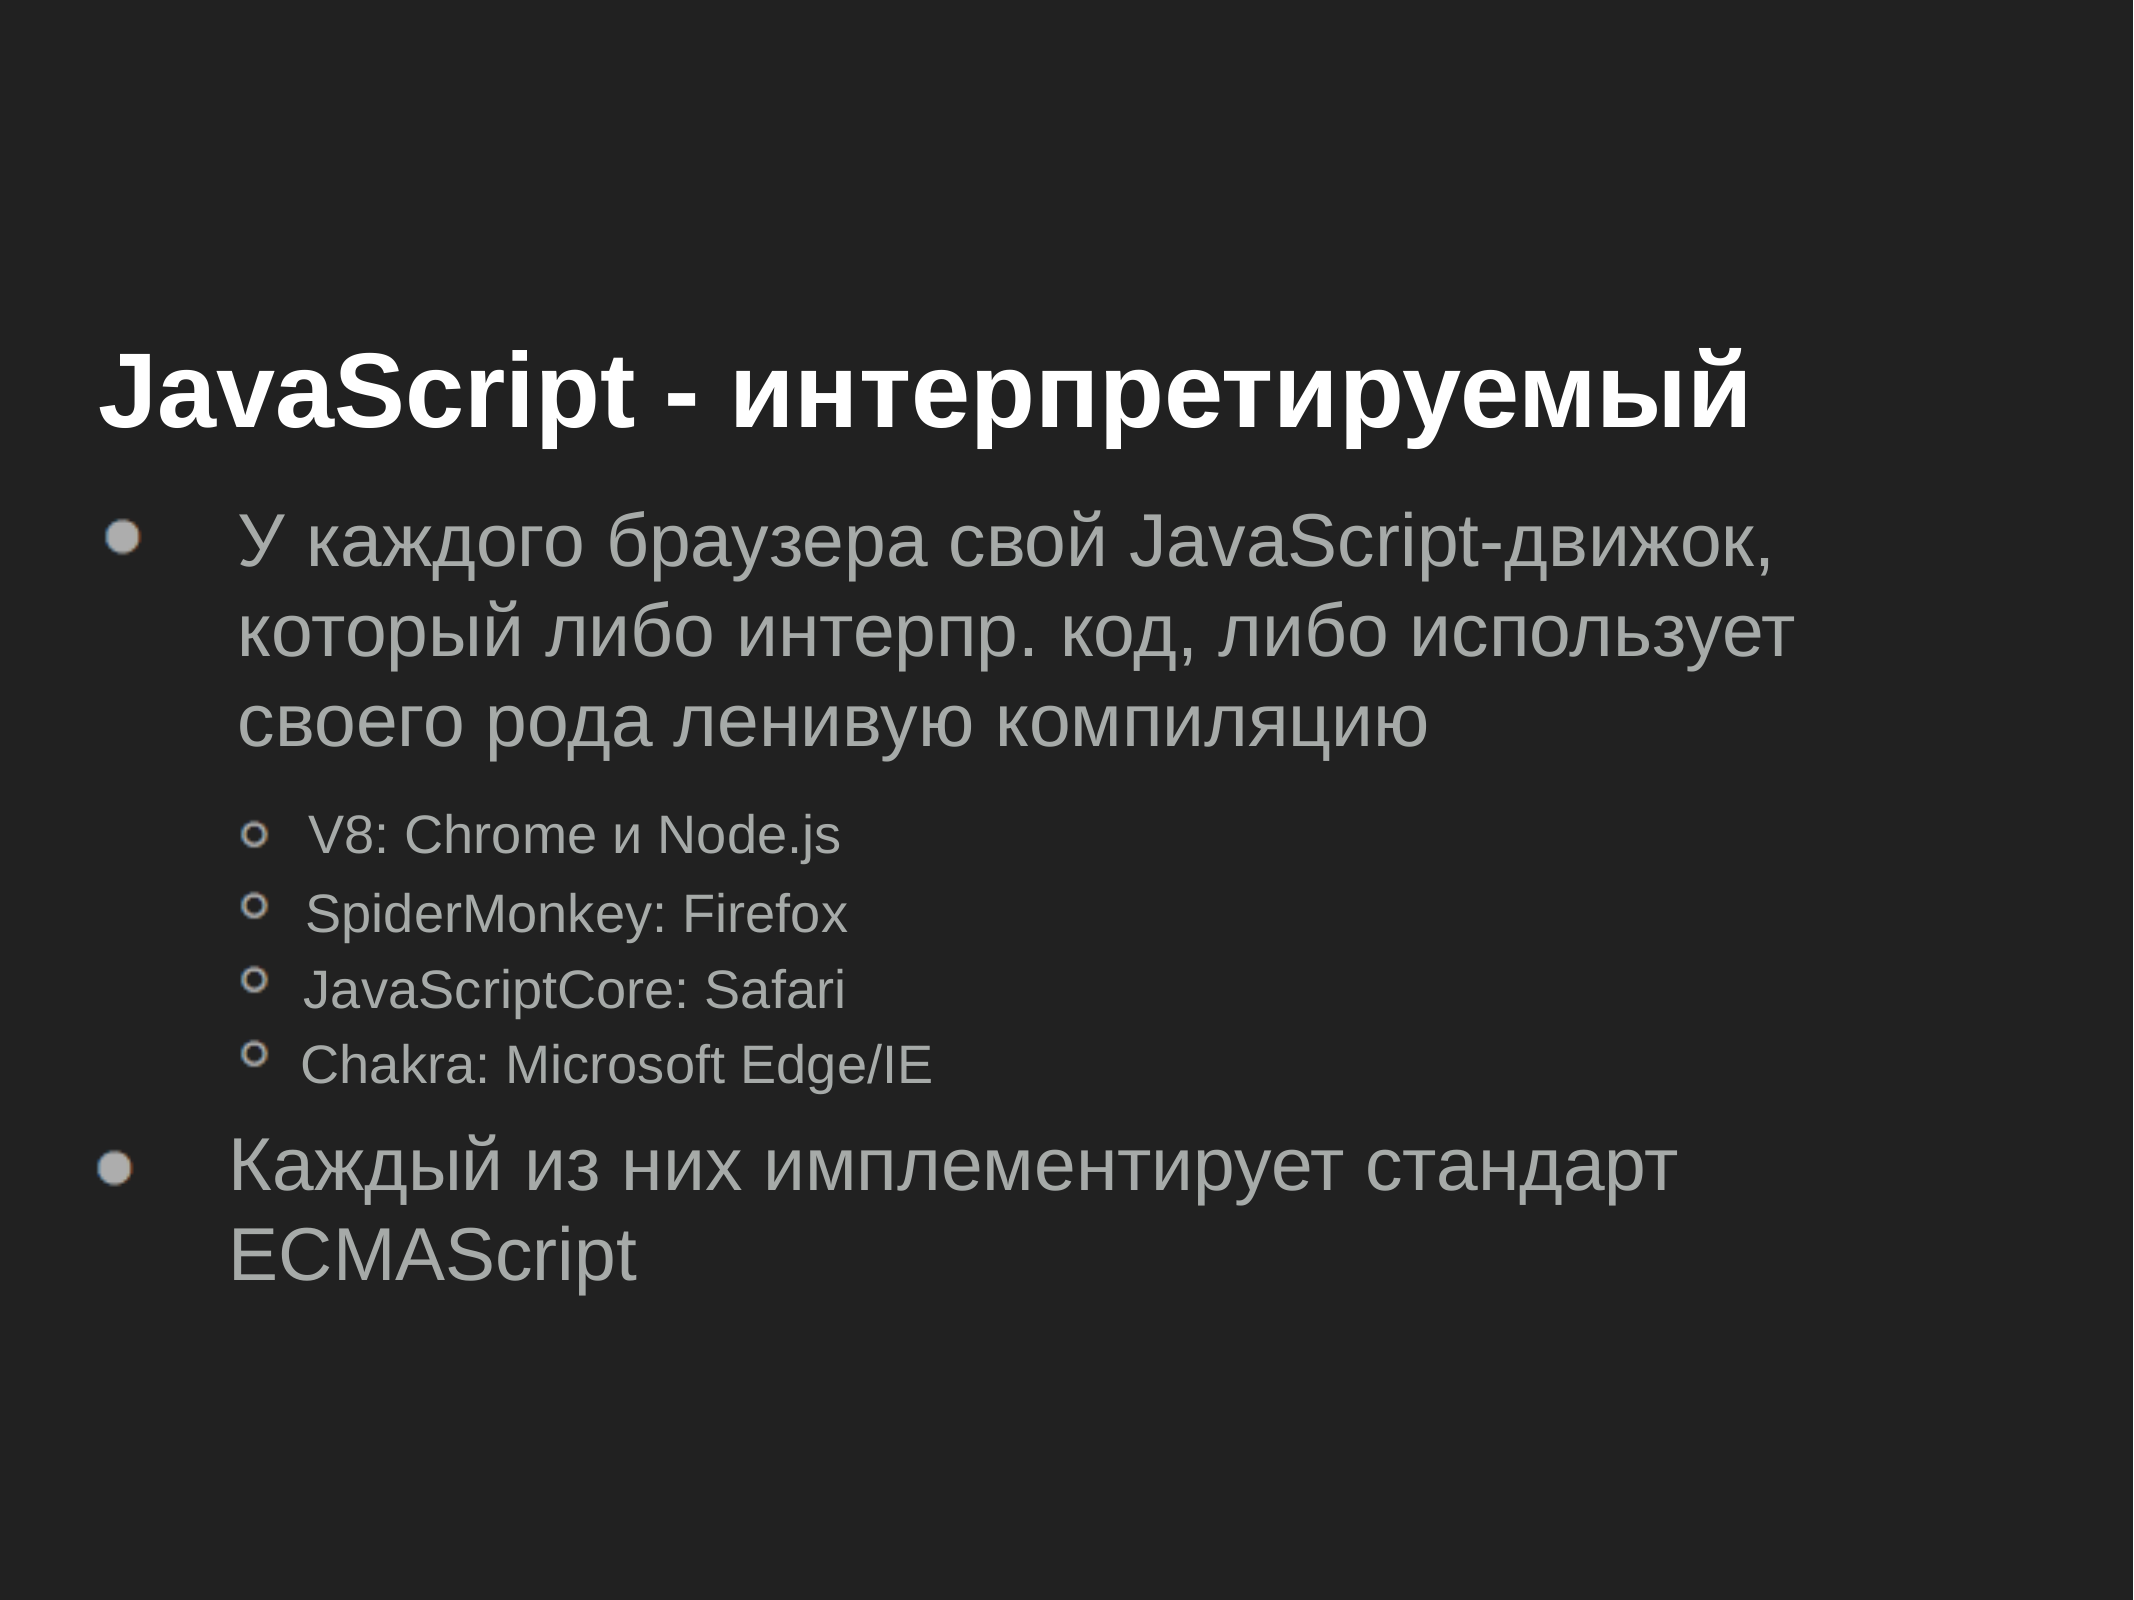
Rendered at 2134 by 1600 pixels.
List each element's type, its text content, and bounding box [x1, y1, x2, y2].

text_box Каждый из них имплементирует стандарт ECMAScript [220, 1107, 1690, 1304]
text_box JavaScript - интерпретируемый [90, 312, 1763, 457]
text_box JavaScriptCore: Safari [302, 932, 856, 1007]
text_box V8: Chrome и Node.js [299, 777, 851, 856]
picture [52, 792, 302, 1100]
text_box У каждого браузера свой JavaScript-движок, который либо интерпр. код, либо использует своего рода ленивую компиляцию [229, 482, 1827, 770]
text_box Chakra: Microsoft Edge/IE [292, 1007, 943, 1103]
picture [24, 1107, 156, 1213]
picture [0, 472, 181, 663]
text_box SpiderMonkey: Firefox [302, 856, 858, 952]
